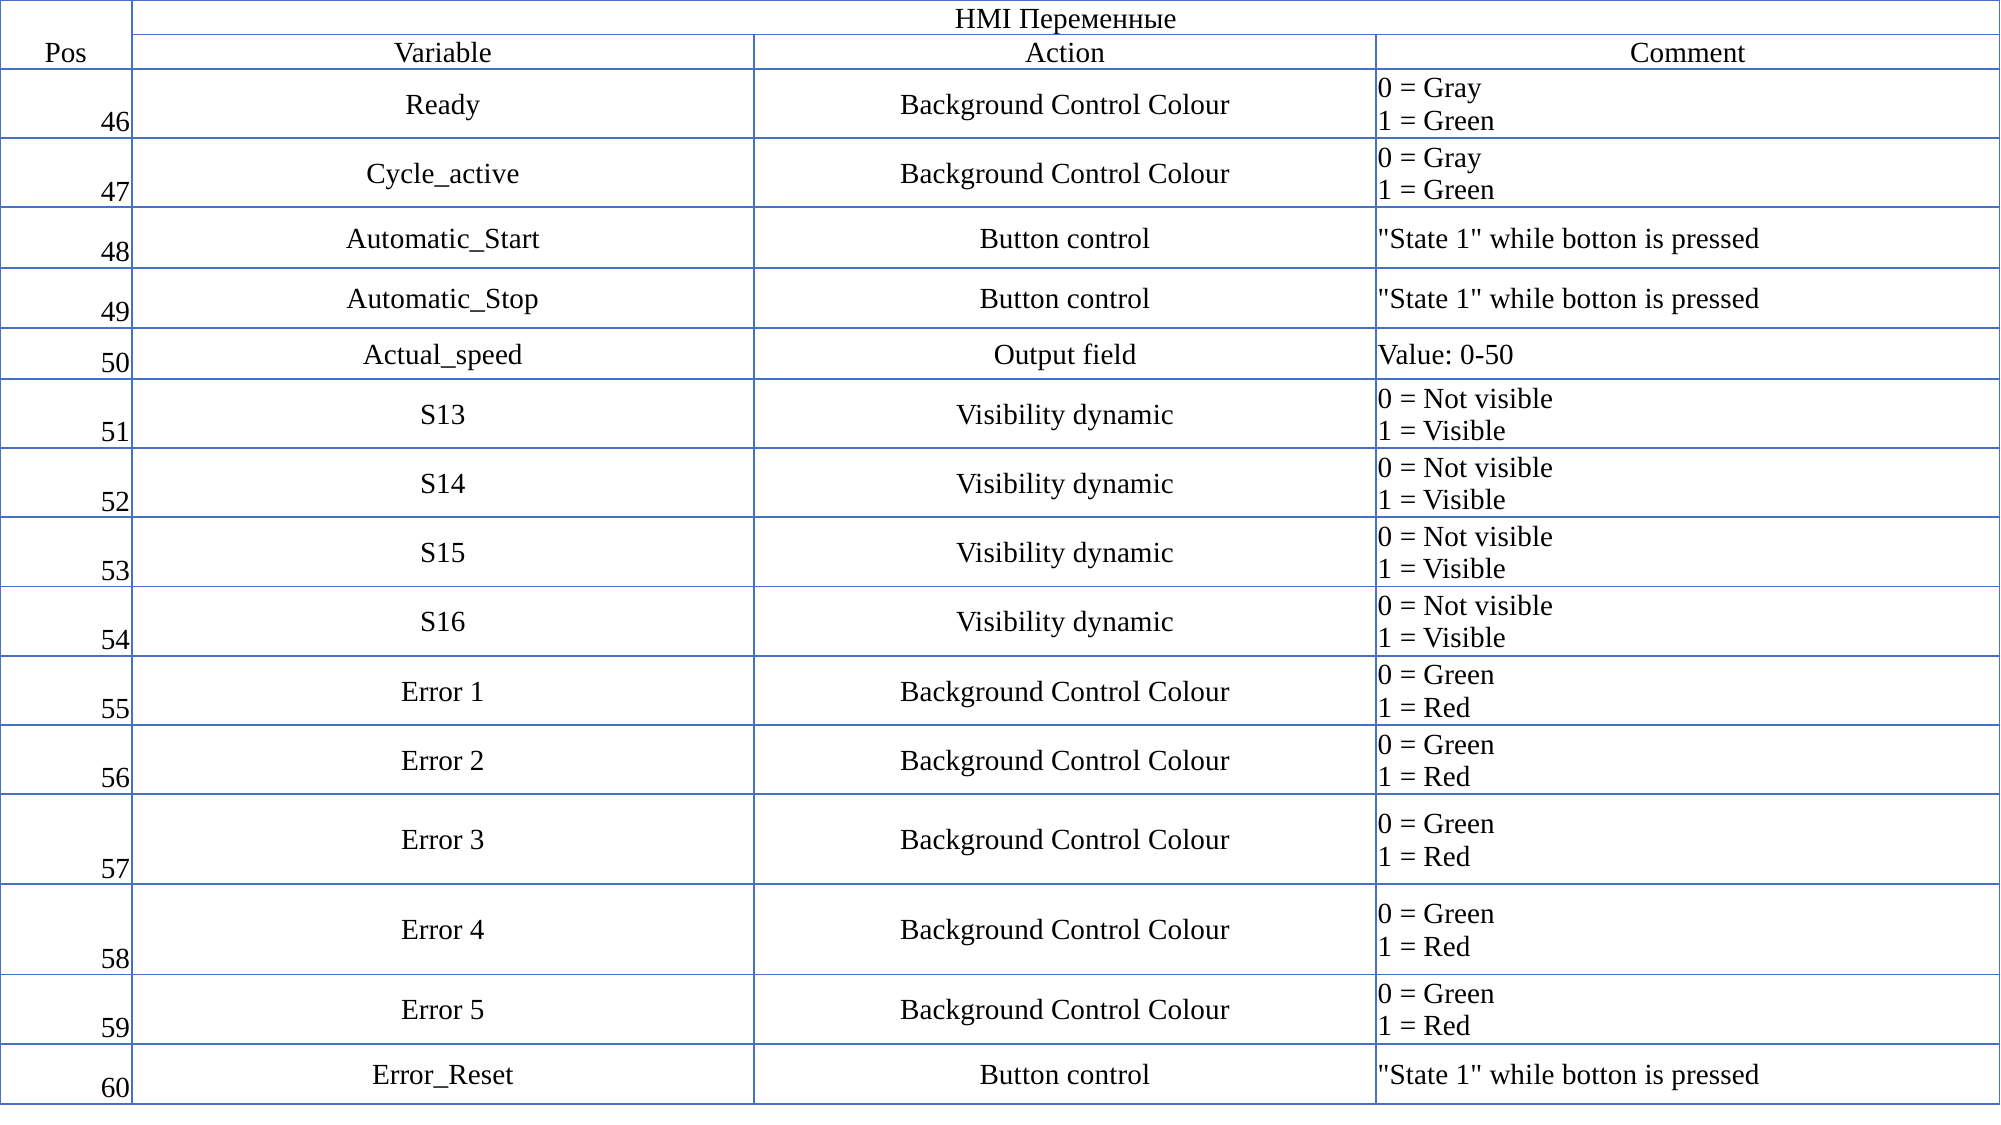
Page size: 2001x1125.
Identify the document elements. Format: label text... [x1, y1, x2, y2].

table_cell Background Control Colour [755, 70, 1375, 137]
table_cell 55 [1, 657, 131, 724]
table_cell Visibility dynamic [755, 587, 1375, 655]
table_cell Action [755, 35, 1375, 68]
table_cell Visibility dynamic [755, 518, 1375, 586]
table_cell 0 = Green 1 = Red [1377, 657, 1999, 724]
table_cell 47 [1, 139, 131, 206]
table_cell 0 = Green 1 = Red [1377, 726, 1999, 793]
table_cell 0 = Not visible 1 = Visible [1377, 380, 1999, 447]
table_cell Error 1 [133, 657, 753, 724]
table_cell Error 3 [133, 795, 753, 883]
table_cell "State 1" while botton is pressed [1377, 208, 1999, 267]
table_cell 0 = Green 1 = Red [1377, 795, 1999, 883]
table_cell 50 [1, 329, 131, 378]
table_cell 54 [1, 587, 131, 655]
table_cell Visibility dynamic [755, 449, 1375, 516]
table_cell 58 [1, 885, 131, 974]
table_cell Actual_speed [133, 329, 753, 378]
table_cell Variable [133, 35, 753, 68]
table_cell Error 4 [133, 885, 753, 974]
table_cell Background Control Colour [755, 975, 1375, 1043]
table_header HMI Переменные [133, 1, 1999, 34]
table_cell 59 [1, 975, 131, 1043]
table_cell 0 = Not visible 1 = Visible [1377, 518, 1999, 586]
table_cell Button control [755, 1045, 1375, 1103]
table_cell Ready [133, 70, 753, 137]
table_cell 60 [1, 1045, 131, 1103]
table_cell Background Control Colour [755, 885, 1375, 974]
table_cell 48 [1, 208, 131, 267]
table_cell 0 = Green 1 = Red [1377, 975, 1999, 1043]
table_cell "State 1" while botton is pressed [1377, 269, 1999, 327]
table_cell Comment [1377, 35, 1999, 68]
table_cell S16 [133, 587, 753, 655]
table_cell S14 [133, 449, 753, 516]
table_cell 52 [1, 449, 131, 516]
table_cell 56 [1, 726, 131, 793]
table_cell 46 [1, 70, 131, 137]
table_cell Visibility dynamic [755, 380, 1375, 447]
table_cell Output field [755, 329, 1375, 378]
table_cell Button control [755, 269, 1375, 327]
table_cell Button control [755, 208, 1375, 267]
table_cell 0 = Green 1 = Red [1377, 885, 1999, 974]
table_cell 53 [1, 518, 131, 586]
table_cell 57 [1, 795, 131, 883]
table_cell Value: 0-50 [1377, 329, 1999, 378]
table_cell Background Control Colour [755, 657, 1375, 724]
table_cell 0 = Not visible 1 = Visible [1377, 587, 1999, 655]
table_cell Cycle_active [133, 139, 753, 206]
table_cell Error 5 [133, 975, 753, 1043]
table_cell Automatic_Start [133, 208, 753, 267]
table_cell Background Control Colour [755, 795, 1375, 883]
table_cell Error_Reset [133, 1045, 753, 1103]
table_cell Automatic_Stop [133, 269, 753, 327]
table_cell 0 = Gray 1 = Green [1377, 139, 1999, 206]
table_cell 0 = Gray 1 = Green [1377, 70, 1999, 137]
table_header Pos [1, 1, 131, 68]
table_cell 0 = Not visible 1 = Visible [1377, 449, 1999, 516]
table_cell 51 [1, 380, 131, 447]
table_cell "State 1" while botton is pressed [1377, 1045, 1999, 1103]
table_cell Error 2 [133, 726, 753, 793]
table_cell 49 [1, 269, 131, 327]
table_cell S13 [133, 380, 753, 447]
table_cell S15 [133, 518, 753, 586]
table_cell Background Control Colour [755, 726, 1375, 793]
table_cell Background Control Colour [755, 139, 1375, 206]
